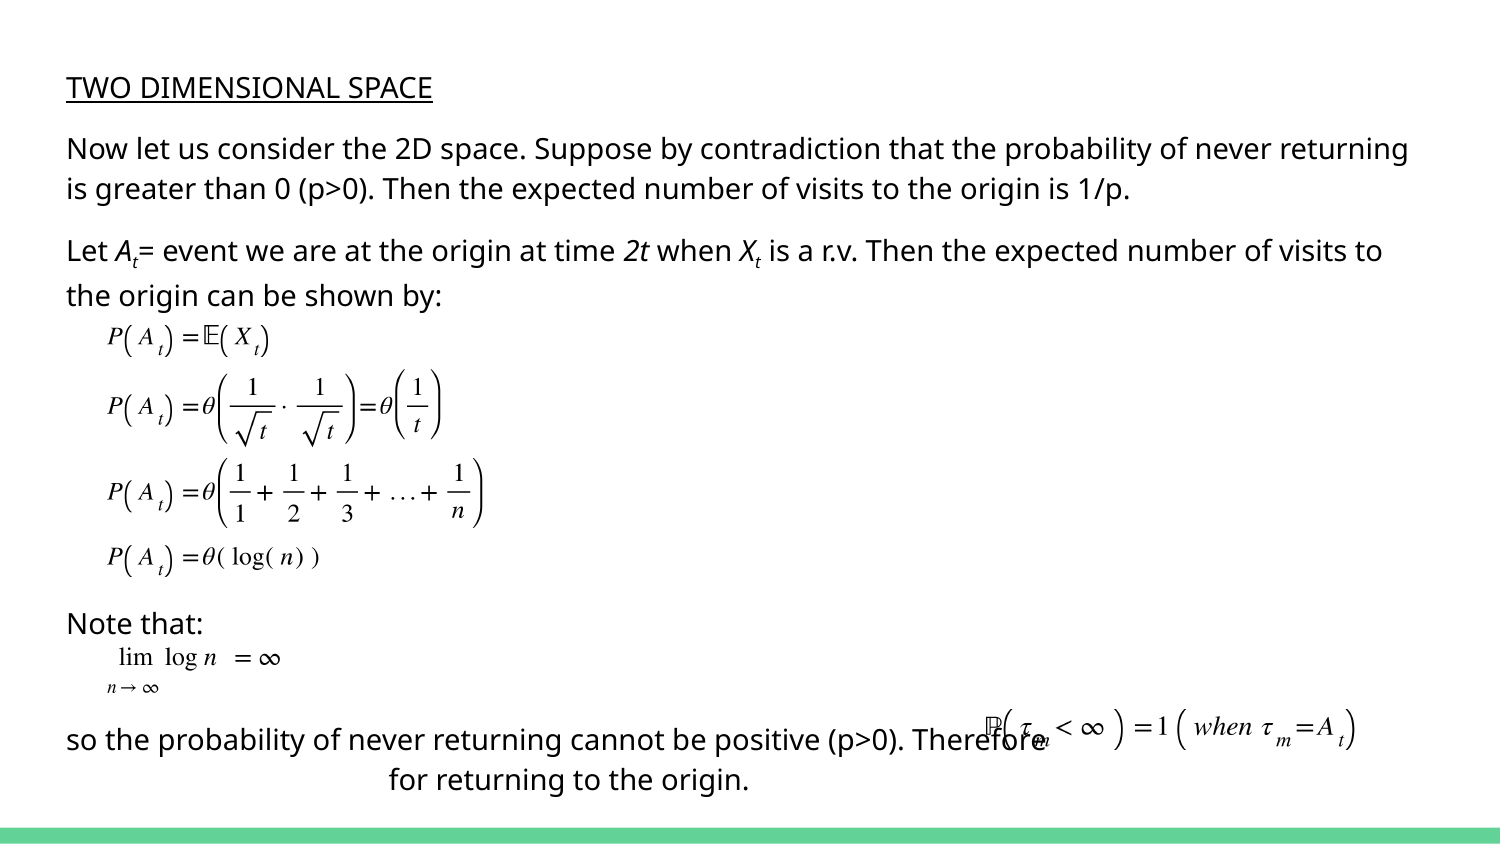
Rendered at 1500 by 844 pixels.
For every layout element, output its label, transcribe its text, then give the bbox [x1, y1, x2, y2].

list TWO DIMENSIONAL SPACE Now let us consider the 2D space. Suppose by contradiction that the probability of never returning is greater than 0 (p>0). Then the expected number of visits to the origin is 1/p. Let At= event we are at the origin at time 2t when Xt is a r.v. Then the expected number of visits to the origin can be shown by: Note that: so the probability of never returning cannot be positive (p>0). Therefore for returning to the origin. [51, 49, 1449, 803]
picture [106, 647, 290, 694]
picture [106, 325, 485, 577]
picture [984, 709, 1362, 750]
